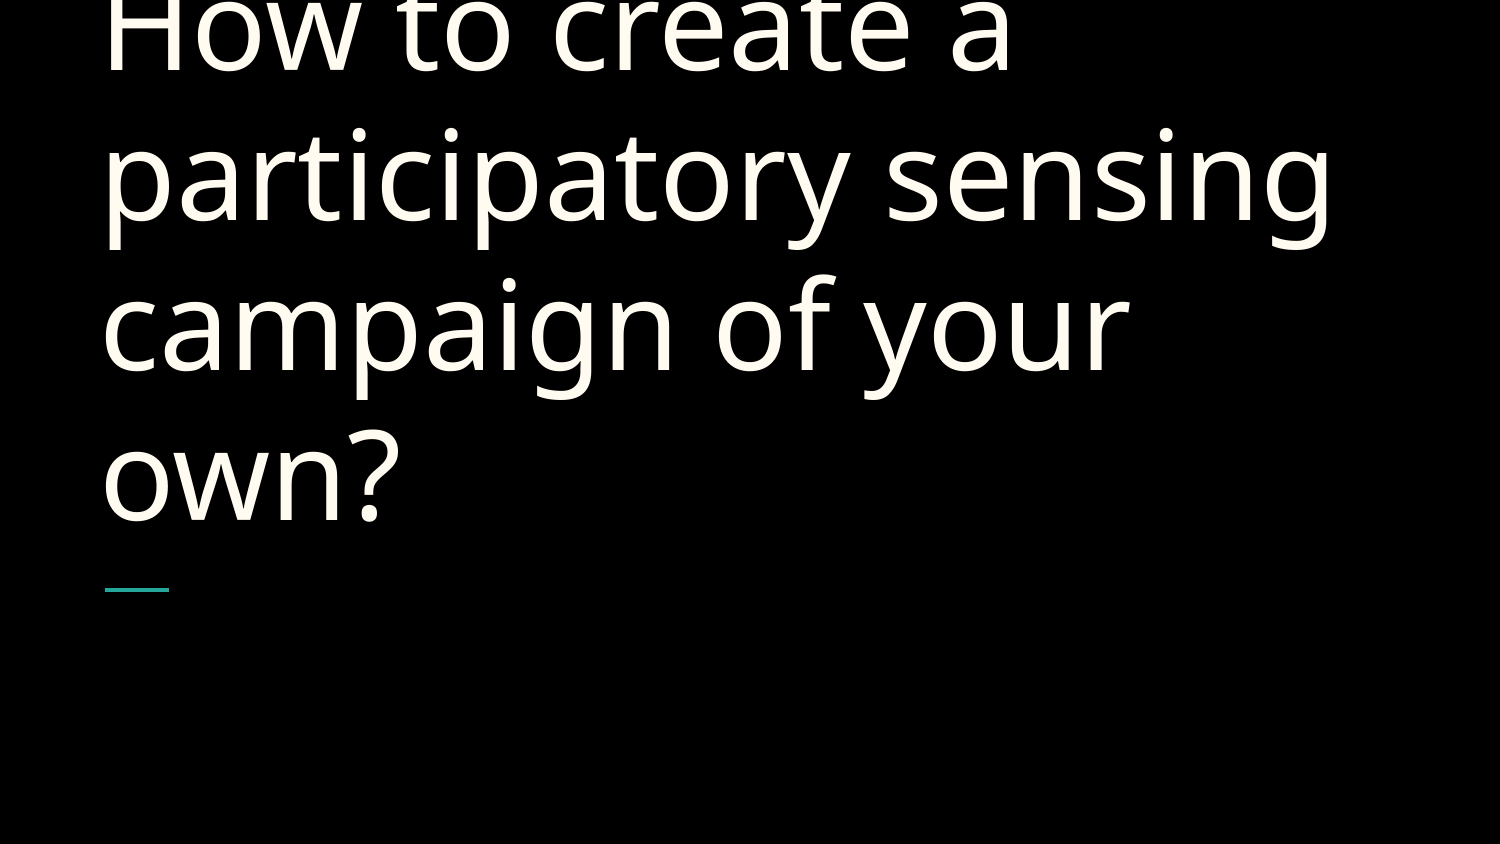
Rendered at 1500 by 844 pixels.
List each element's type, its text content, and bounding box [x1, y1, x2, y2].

title How to create a participatory sensing campaign of your own? [84, 310, 1416, 561]
